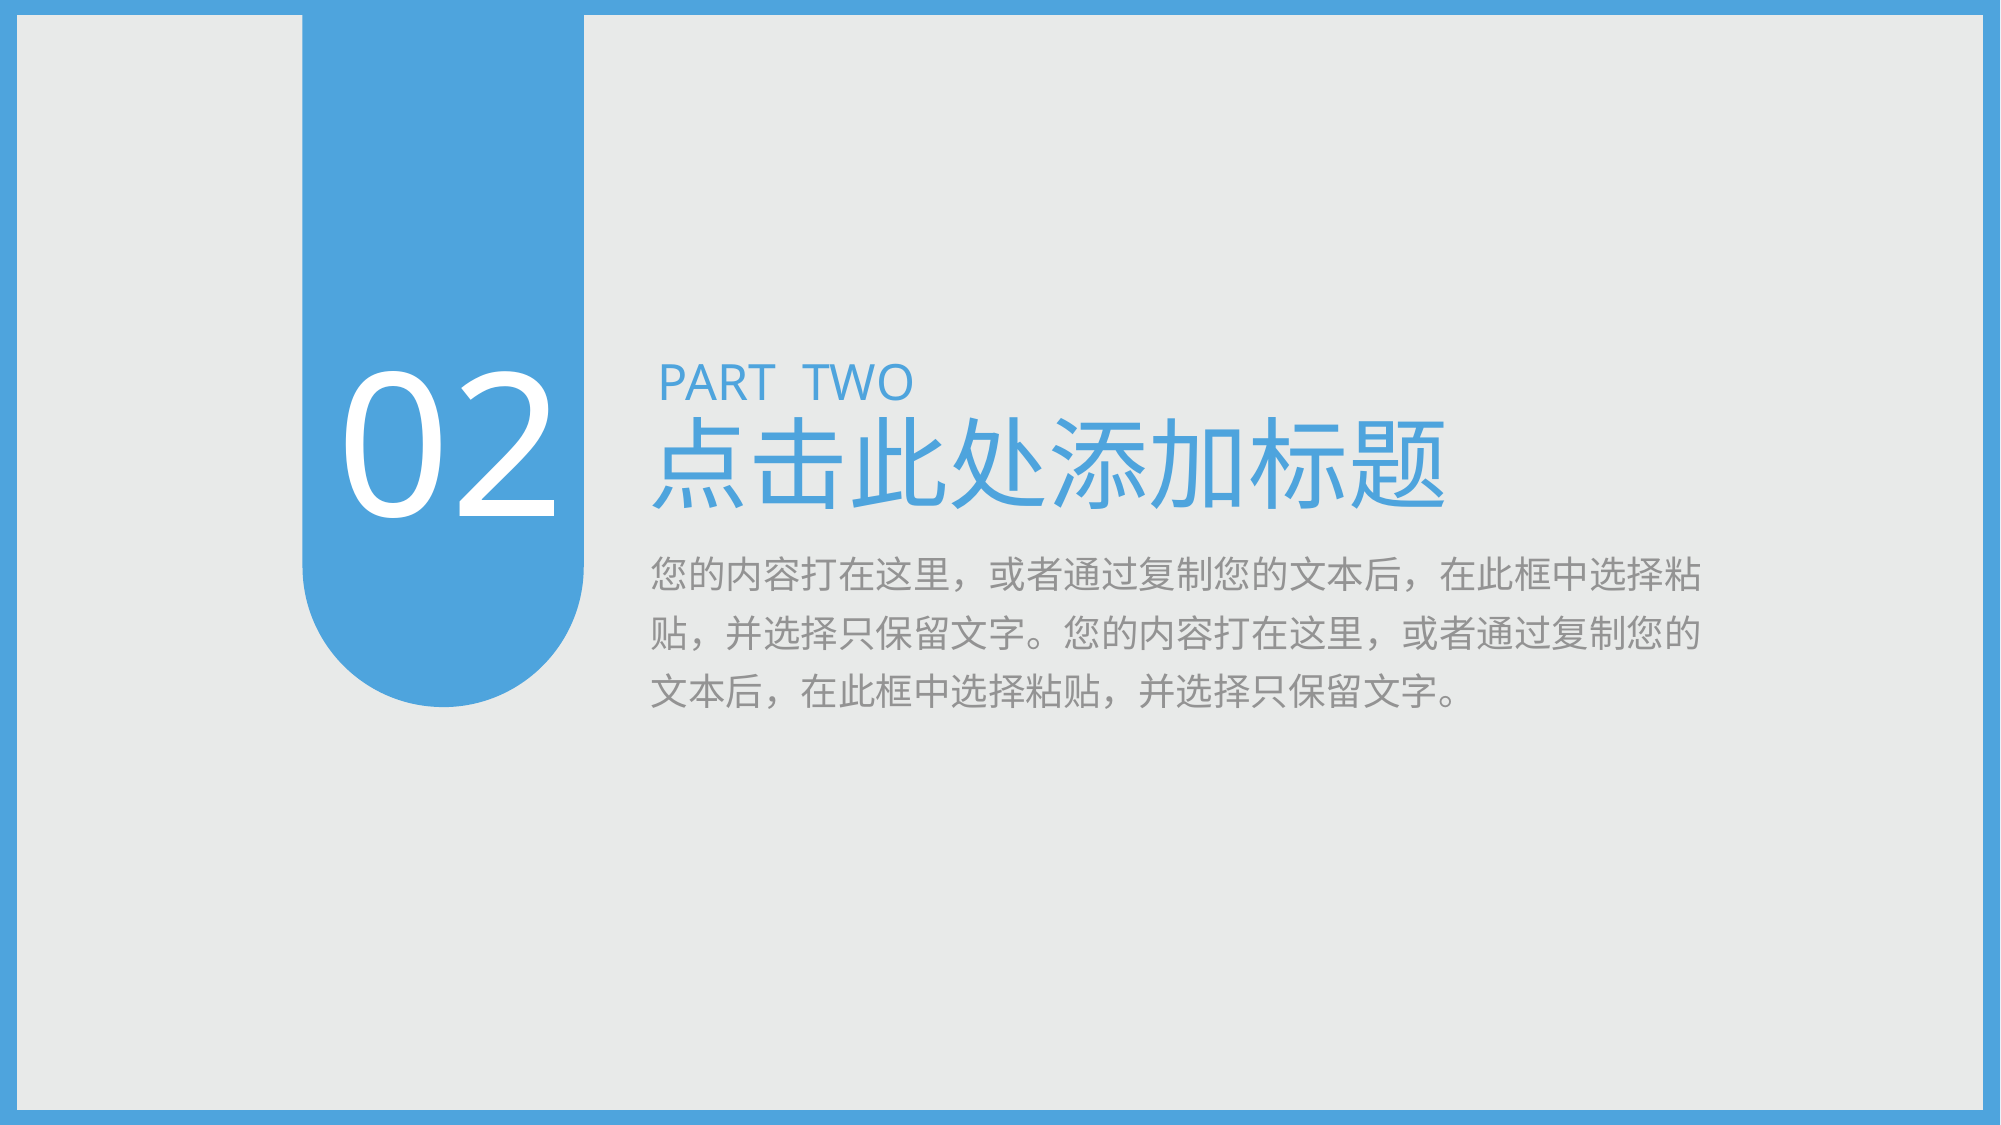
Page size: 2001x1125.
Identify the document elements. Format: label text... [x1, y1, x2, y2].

list 02 [310, 336, 592, 591]
text_box 您的内容打在这里，或者通过复制您的文本后，在此框中选择粘贴，并选择只保留文字。您的内容打在这里，或者通过复制您的文本后，在此框中选择粘贴，并选择只保留文字。 [635, 530, 1717, 721]
list 点击此处添加标题 [633, 407, 1679, 531]
list PART TWO [642, 349, 1431, 413]
